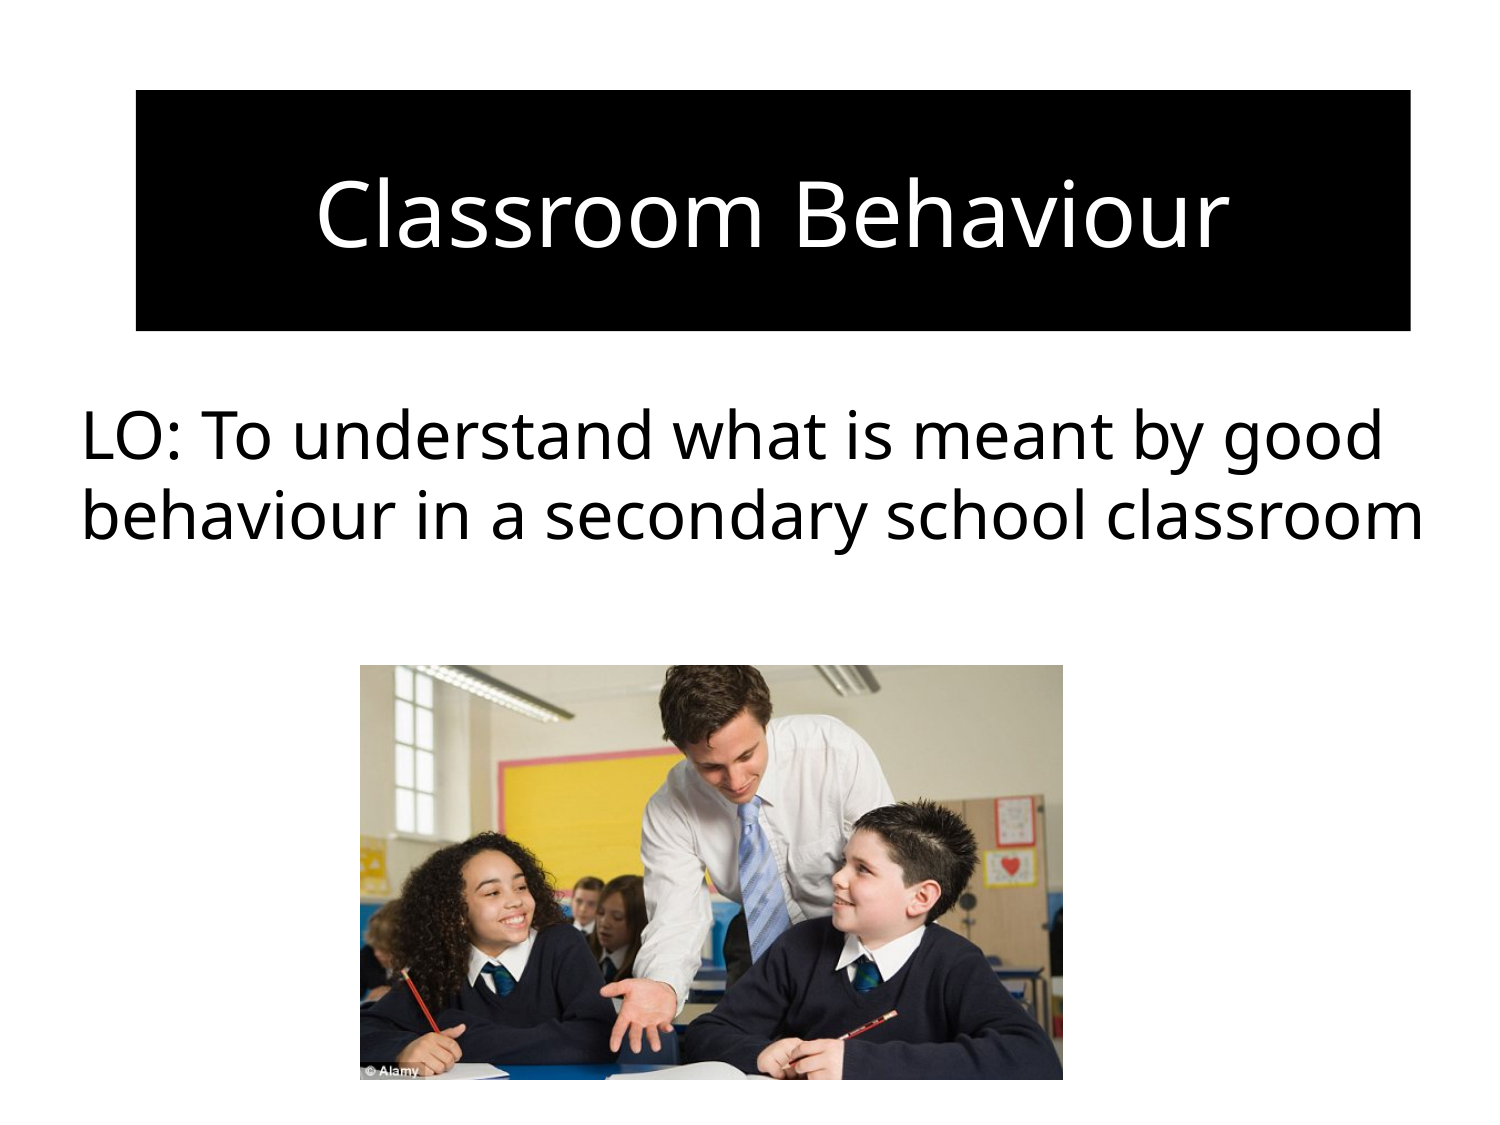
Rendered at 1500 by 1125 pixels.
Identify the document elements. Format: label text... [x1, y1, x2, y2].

picture [359, 665, 1064, 1080]
title Classroom Behaviour [135, 90, 1411, 332]
subtitle LO: To understand what is meant by good behaviour in a secondary school classroom [64, 385, 1447, 673]
